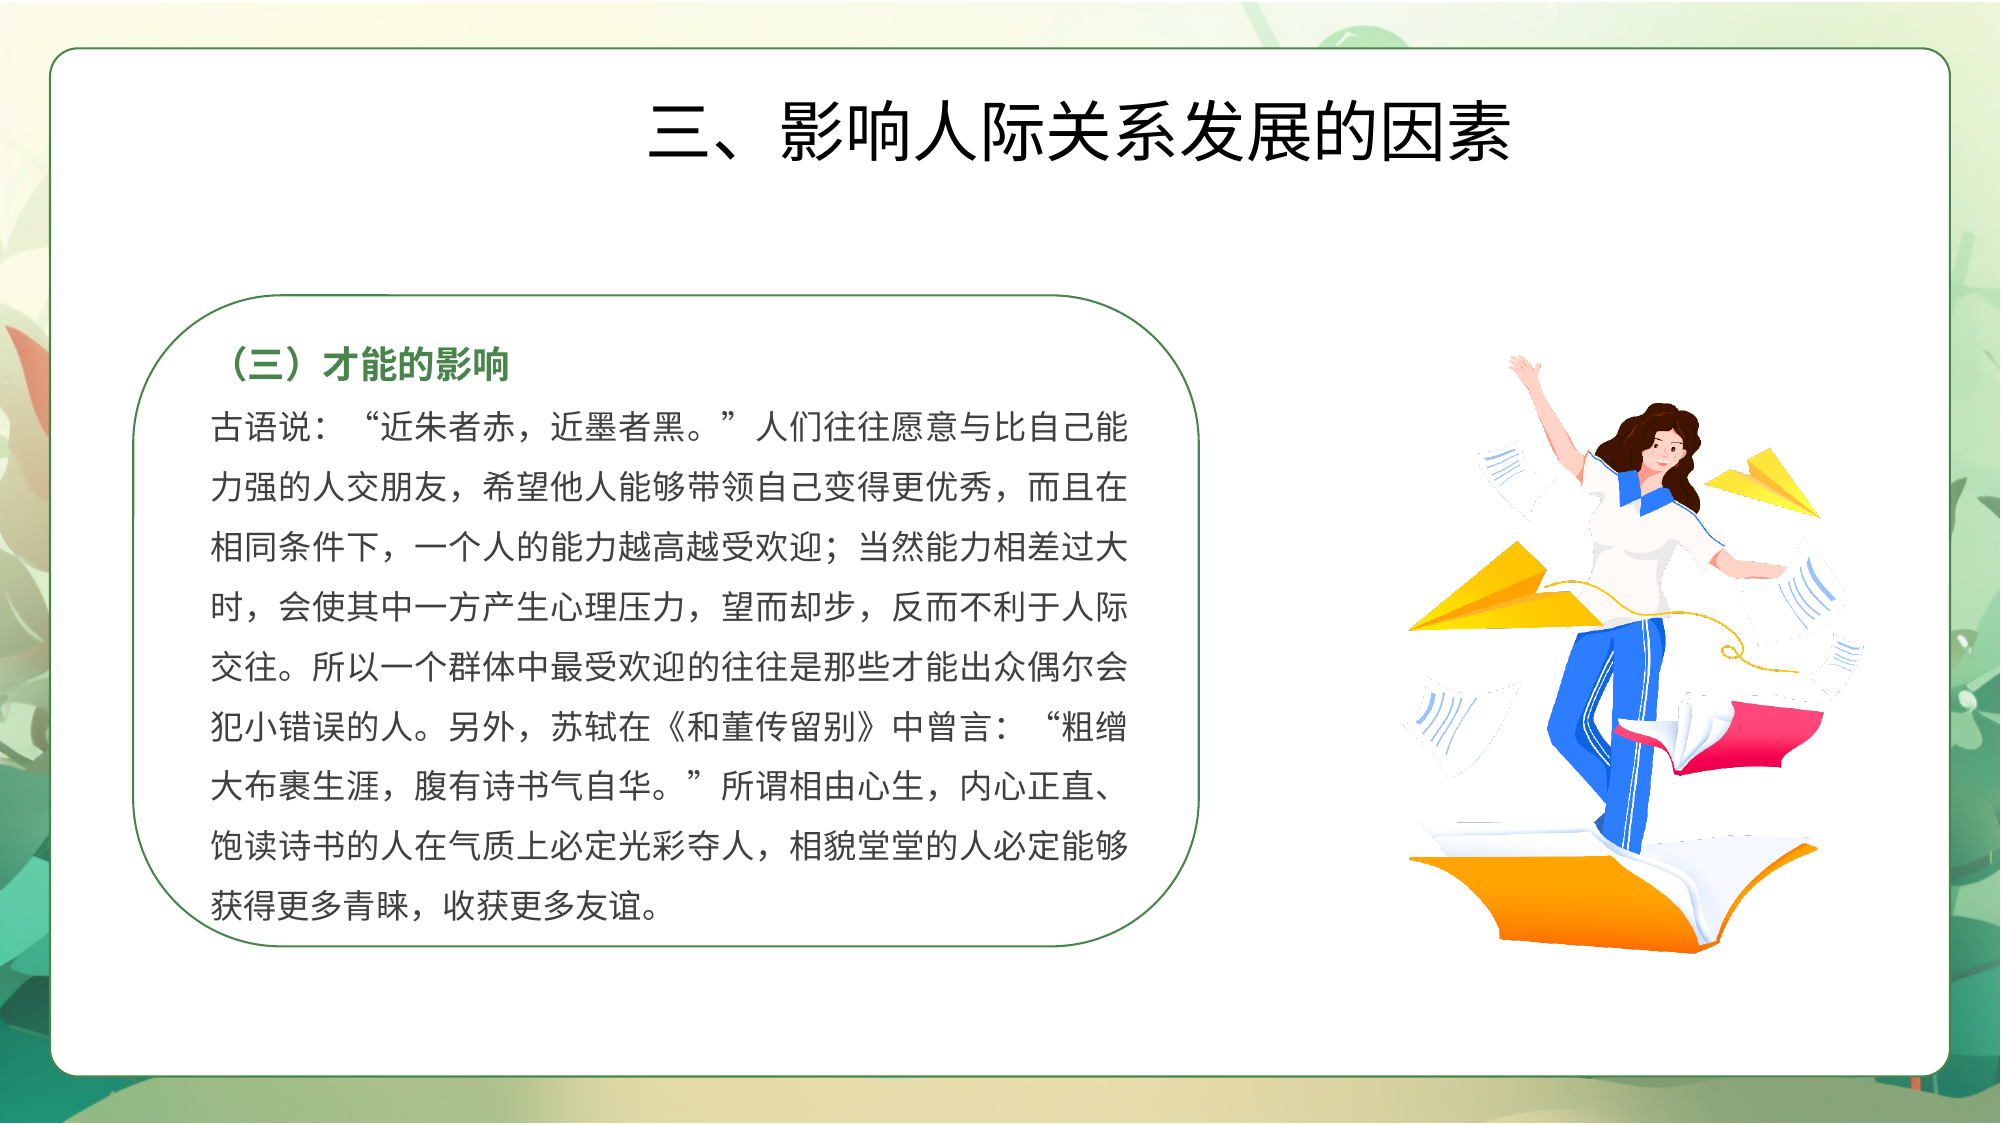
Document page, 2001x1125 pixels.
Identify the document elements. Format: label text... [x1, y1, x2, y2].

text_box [133, 295, 1199, 947]
text_box 三、影响人际关系发展的因素 [459, 82, 1700, 177]
picture [0, 2, 2000, 1123]
